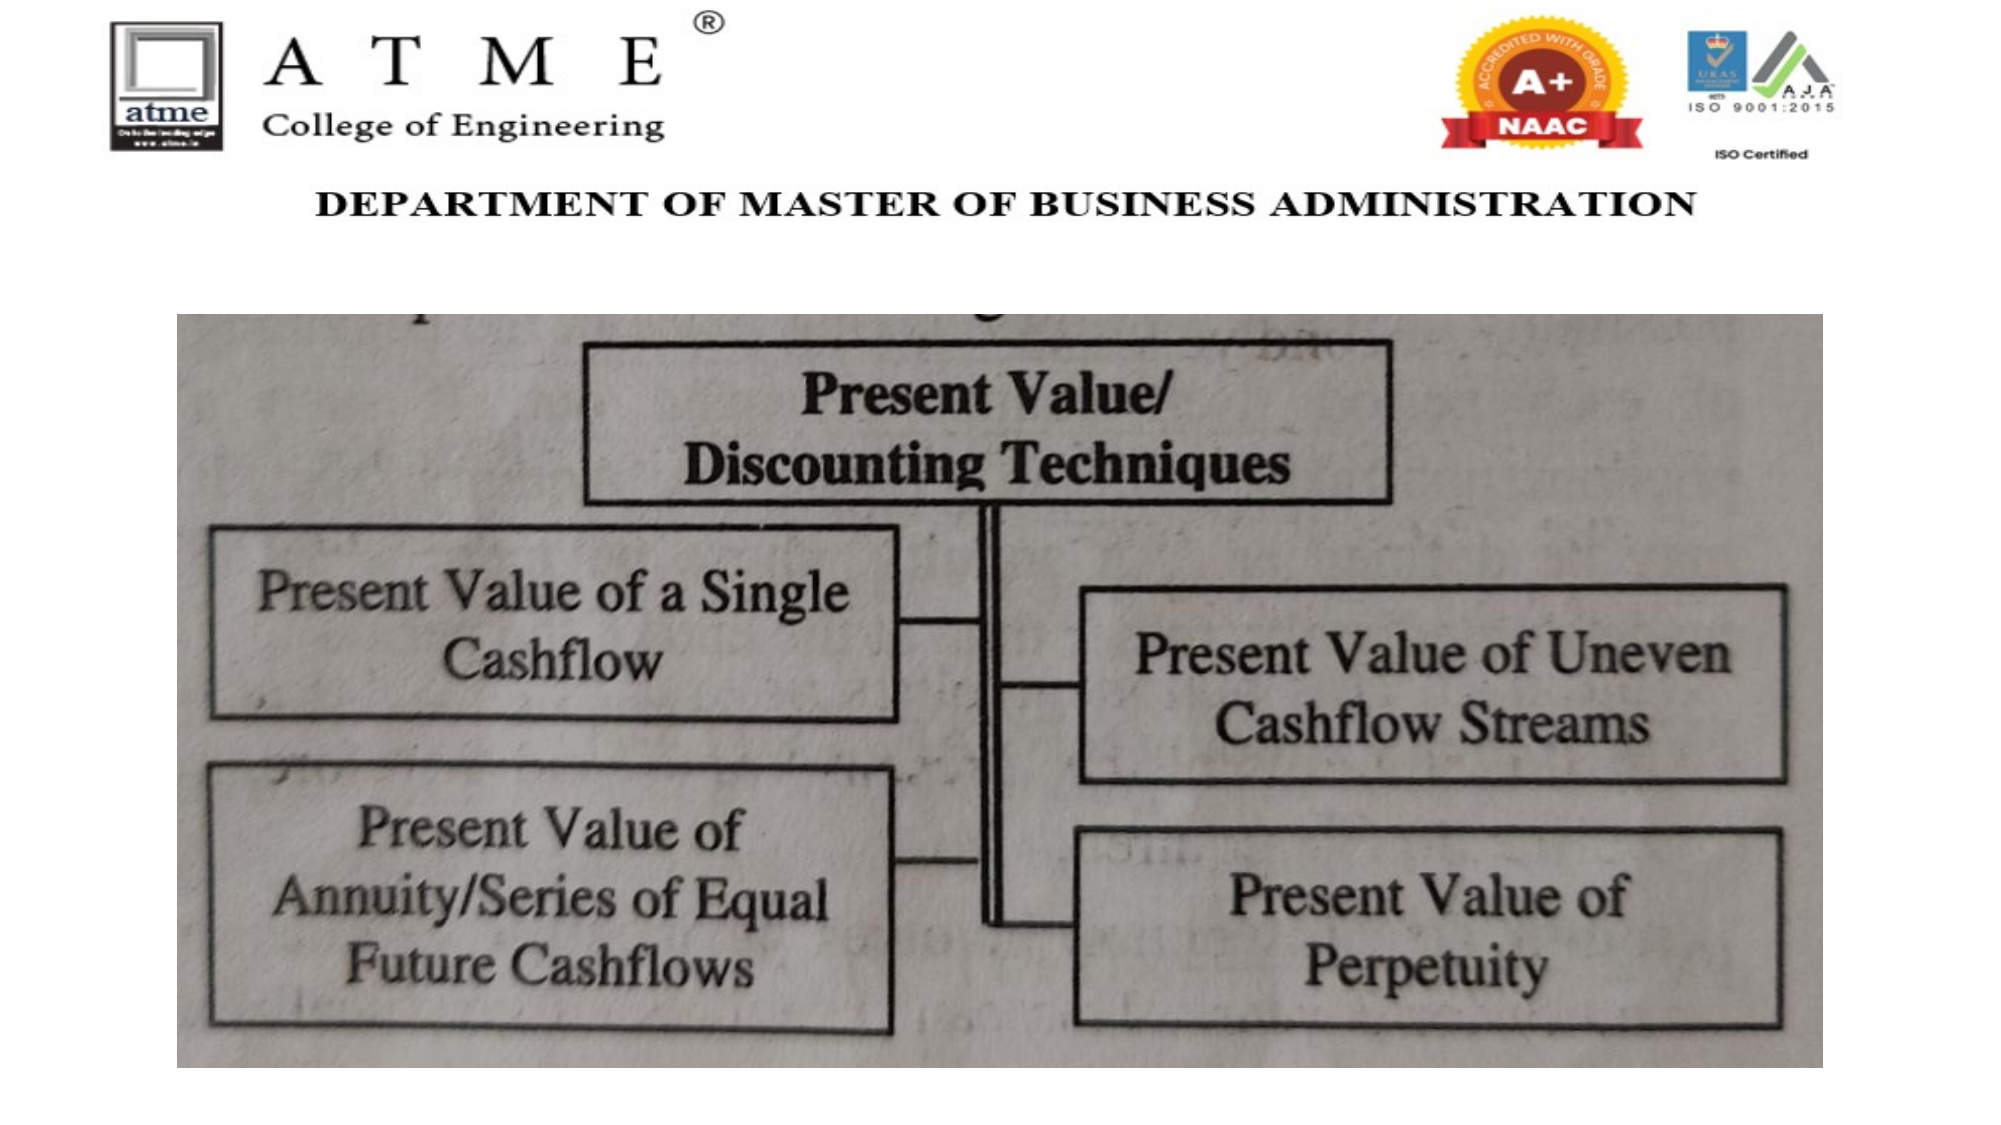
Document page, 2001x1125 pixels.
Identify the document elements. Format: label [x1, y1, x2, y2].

list [177, 314, 1823, 1069]
picture [100, 9, 1900, 224]
